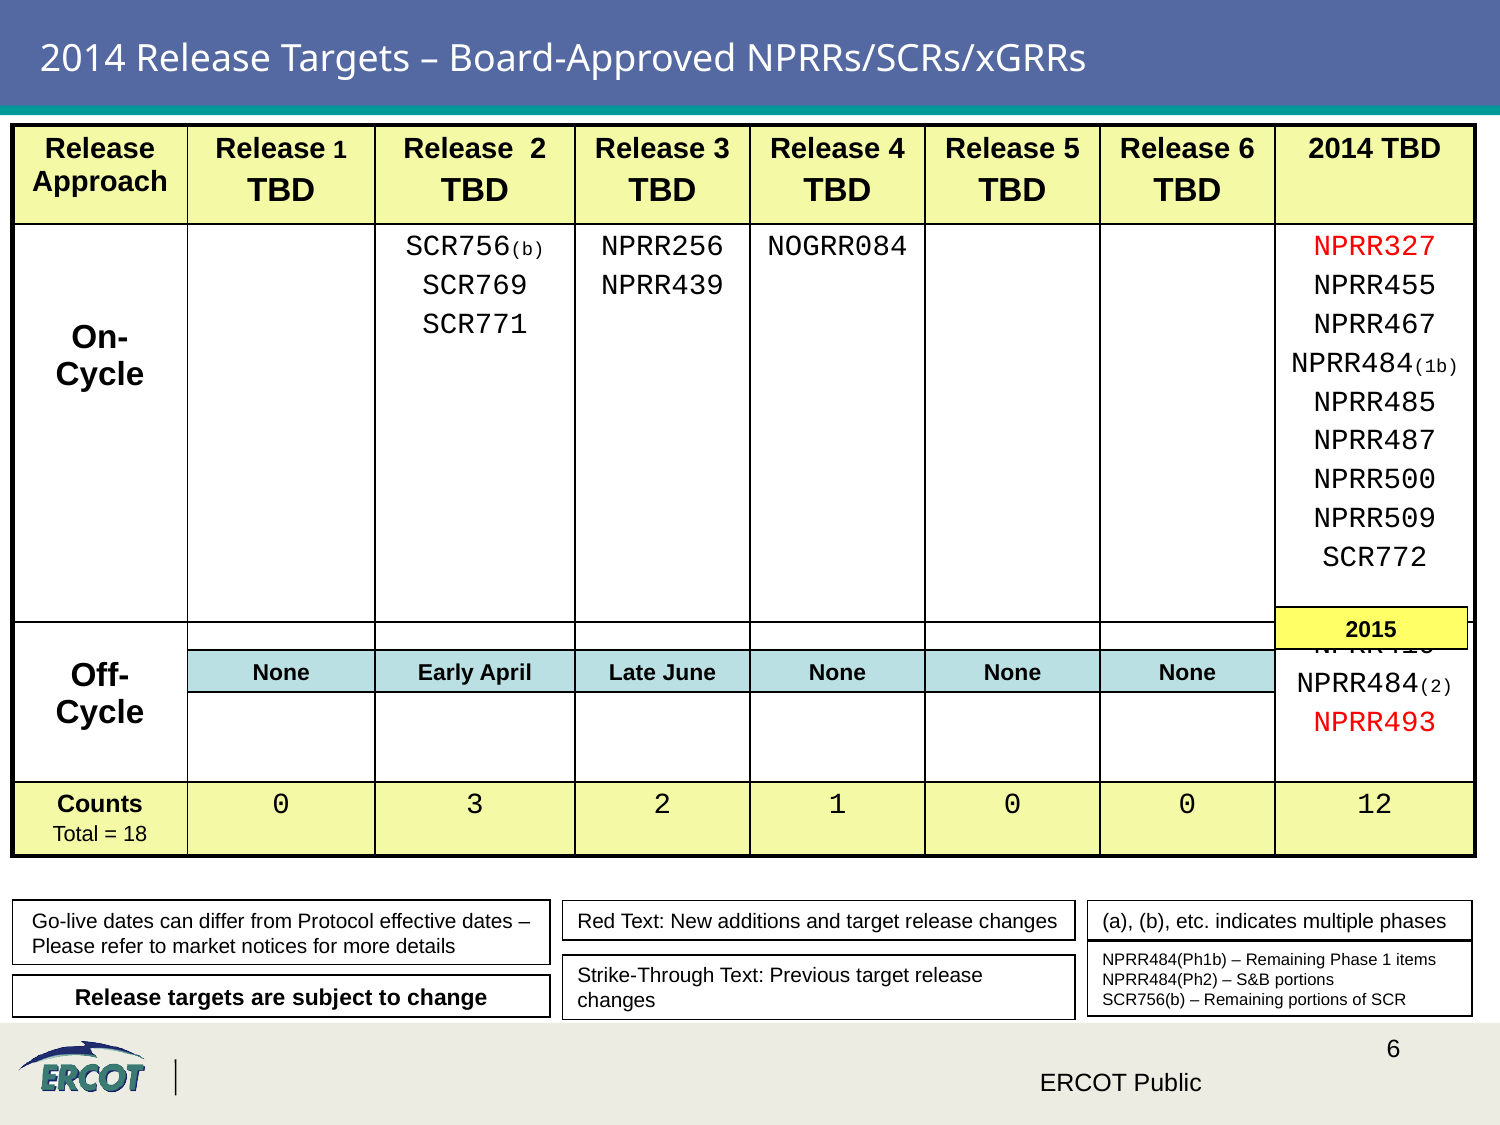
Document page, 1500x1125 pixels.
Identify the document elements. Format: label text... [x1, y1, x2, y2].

text_box 2015 [1275, 606, 1468, 650]
picture [10, 1031, 151, 1111]
footer ERCOT Public [1025, 1059, 1438, 1125]
table_header Release 1 TBD [188, 127, 374, 223]
text_box NPRR484(Ph1b) – Remaining Phase 1 items NPRR484(Ph2) – S&B portions SCR756(b) – Remaining portions of SCR [1087, 941, 1473, 1016]
table_header Release 5 TBD [926, 127, 1099, 223]
table_cell [188, 225, 374, 621]
table_cell On-Cycle [15, 225, 187, 621]
table_cell [376, 623, 574, 650]
table_header 2014 TBD [1276, 127, 1473, 223]
table_cell 1 [751, 783, 924, 854]
table_header Release 6 TBD [1101, 127, 1274, 223]
table_cell NOGRR084 [751, 225, 924, 621]
text_box (a), (b), etc. indicates multiple phases [1087, 900, 1473, 940]
text_box Release targets are subject to change [12, 975, 550, 1018]
text_box Go-live dates can differ from Protocol effective dates – Please refer to market notices for more details [12, 899, 550, 965]
title 2014 Release Targets – Board-Approved NPRRs/SCRs/xGRRs [24, 0, 1350, 113]
table_cell 12 [1276, 783, 1473, 854]
table_cell [1101, 623, 1274, 650]
table_cell 2 [576, 783, 749, 854]
table_cell 0 [926, 783, 1099, 854]
table_cell [926, 623, 1099, 650]
table_cell NPRR419 NPRR484(2) NPRR493 [1276, 623, 1473, 781]
table_cell 3 [376, 783, 574, 854]
table_header Release 2 TBD [376, 127, 574, 223]
table_cell [576, 623, 749, 650]
table_header Release Approach [15, 127, 187, 223]
text_box Red Text: New additions and target release changes [562, 900, 1075, 940]
table_cell [751, 693, 924, 781]
table_cell 0 [1101, 783, 1274, 854]
text_box Early April [375, 650, 575, 693]
text_box Late June [575, 650, 750, 693]
table_cell [1101, 225, 1274, 621]
table_cell Counts Total = 18 [15, 783, 187, 854]
text_box None [187, 650, 375, 693]
table_cell [188, 693, 374, 781]
table_cell [1101, 693, 1274, 781]
table_cell [751, 623, 924, 650]
table_cell [188, 623, 374, 650]
table_cell [376, 693, 574, 781]
text_box None [924, 650, 1100, 693]
table_cell [926, 693, 1099, 781]
table_cell 0 [188, 783, 374, 854]
table_cell NPRR256 NPRR439 [576, 225, 749, 621]
table_header Release 4 TBD [751, 127, 924, 223]
table_cell [576, 693, 749, 781]
text_box Strike-Through Text: Previous target release changes [562, 954, 1075, 1020]
table_header Release 3 TBD [576, 127, 749, 223]
text_box None [1100, 650, 1275, 693]
table_cell SCR756(b) SCR769 SCR771 [376, 225, 574, 621]
table_cell [926, 225, 1099, 621]
text_box None [750, 650, 924, 693]
table_cell NPRR327 NPRR455 NPRR467 NPRR484(1b) NPRR485 NPRR487 NPRR500 NPRR509 SCR772 [1276, 225, 1473, 621]
table_cell Off-Cycle [15, 623, 187, 781]
